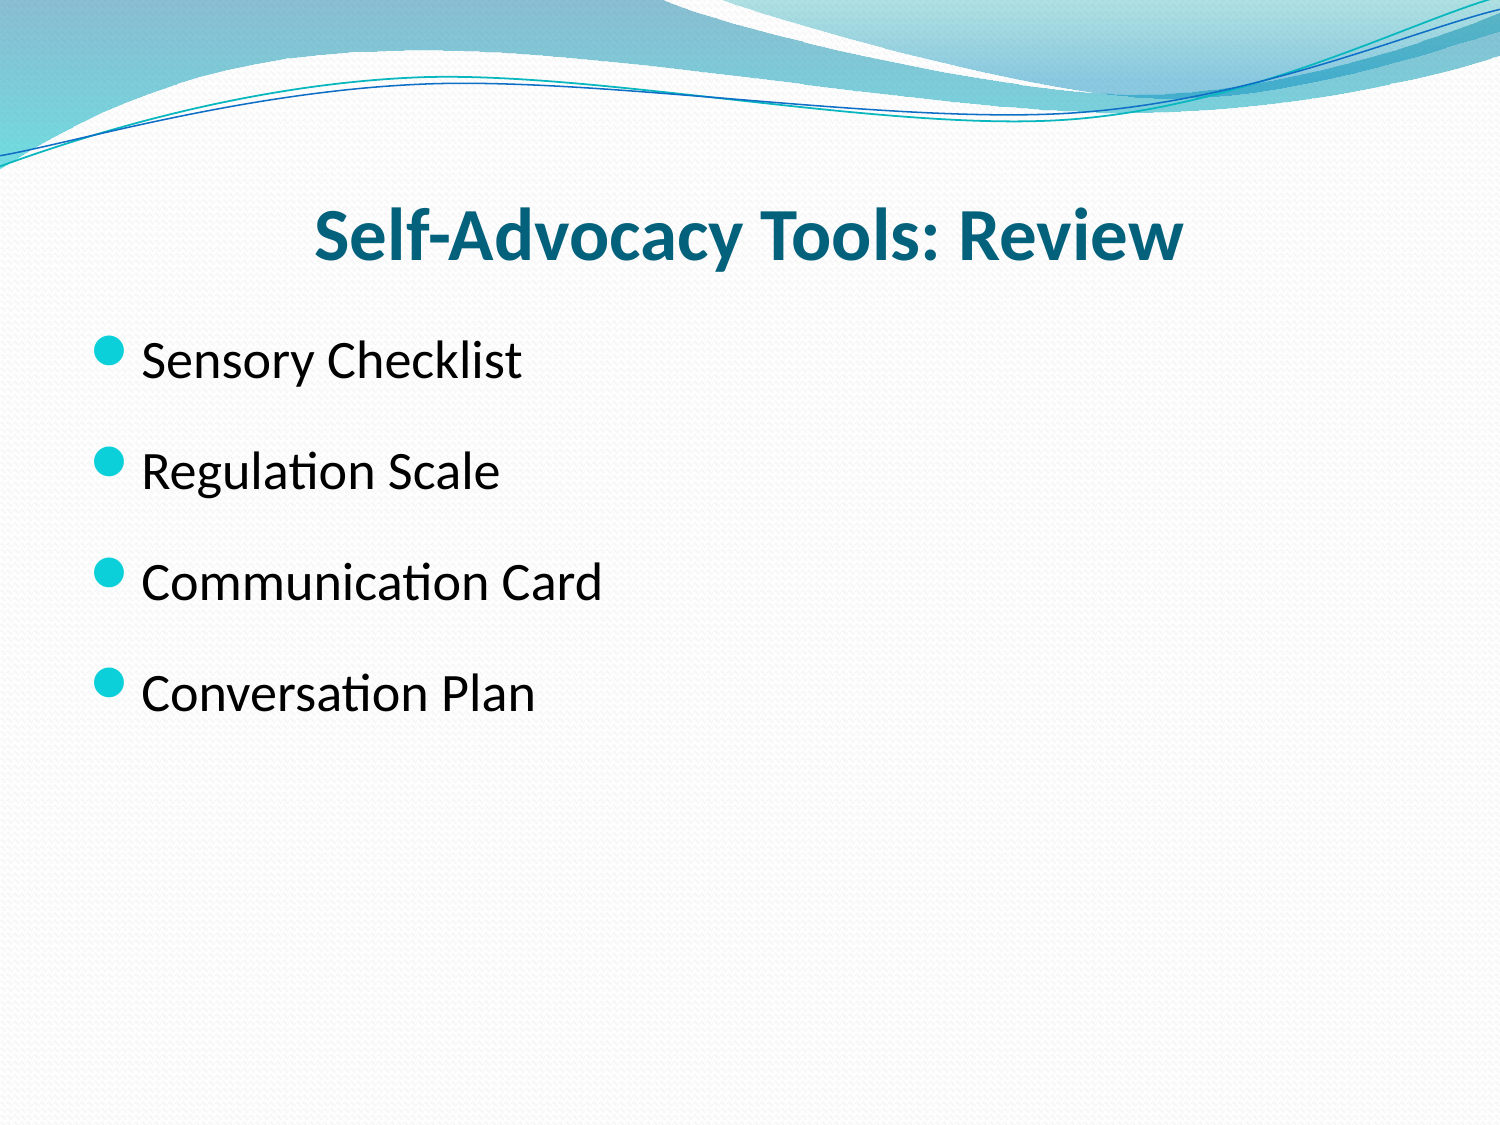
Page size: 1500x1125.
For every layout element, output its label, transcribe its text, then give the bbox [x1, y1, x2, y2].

list Sensory Checklist Regulation Scale Communication Card Conversation Plan [75, 317, 1425, 1038]
title Self-Advocacy Tools: Review [75, 115, 1425, 275]
